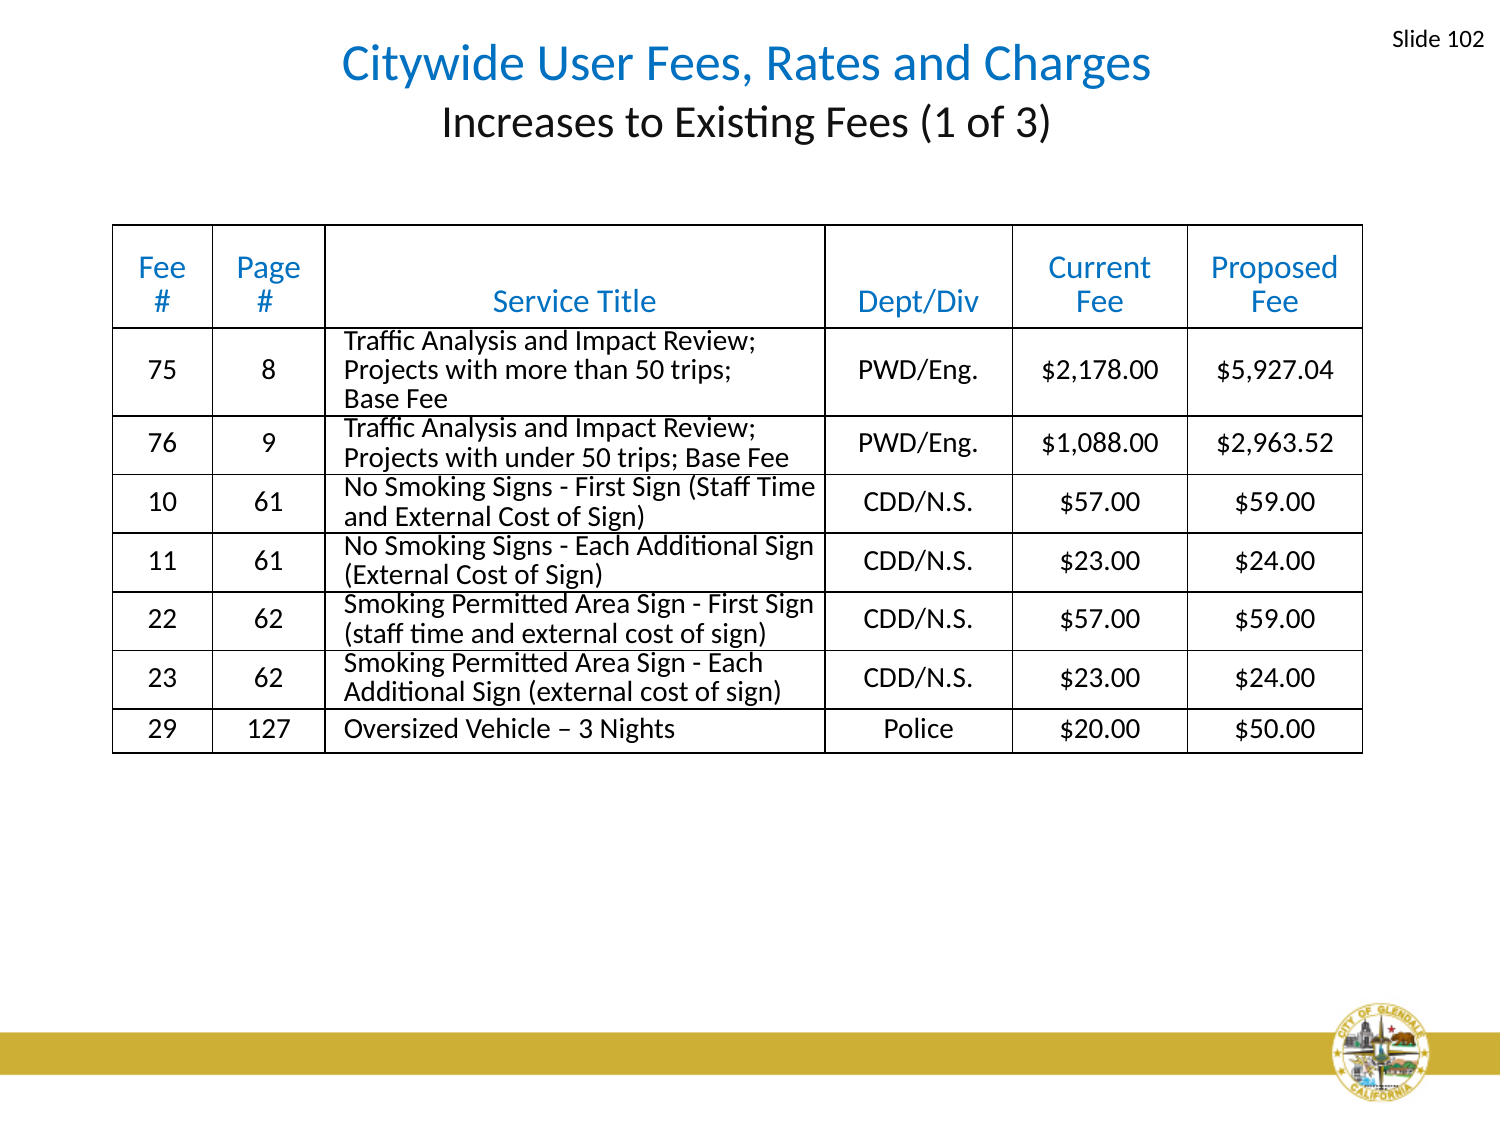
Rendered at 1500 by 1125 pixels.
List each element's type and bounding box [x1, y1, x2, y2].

table_cell [113, 651, 212, 708]
table_cell [1013, 417, 1187, 474]
table_cell [213, 329, 324, 415]
table_cell [113, 475, 212, 532]
table_cell [1188, 534, 1362, 591]
table_cell [113, 417, 212, 474]
table_cell [1013, 651, 1187, 708]
table_cell [213, 417, 324, 474]
table_header [1013, 226, 1187, 327]
table_cell [326, 417, 824, 474]
table_cell [826, 417, 1012, 474]
table_cell [113, 329, 212, 415]
table_header [826, 226, 1012, 327]
table_cell [1013, 534, 1187, 591]
table_cell [1188, 329, 1362, 415]
table_cell [213, 534, 324, 591]
table_cell [1188, 417, 1362, 474]
table_cell [213, 593, 324, 650]
table_cell [1188, 710, 1362, 752]
table_cell [1188, 475, 1362, 532]
table_cell [213, 710, 324, 752]
table_cell [1013, 475, 1187, 532]
table_header [113, 226, 212, 327]
table_cell [1188, 651, 1362, 708]
table_cell [326, 651, 824, 708]
table_cell [326, 475, 824, 532]
picture [0, 0, 1500, 1125]
table_header [326, 226, 824, 327]
table_cell [326, 593, 824, 650]
table_cell [113, 534, 212, 591]
table_cell [826, 593, 1012, 650]
table_cell [826, 329, 1012, 415]
table_cell [1188, 593, 1362, 650]
table_cell [113, 593, 212, 650]
table_header [213, 226, 324, 327]
table_cell [826, 651, 1012, 708]
table_cell [826, 710, 1012, 752]
table_cell [213, 651, 324, 708]
table_cell [213, 475, 324, 532]
table_cell [326, 534, 824, 591]
table_cell [826, 534, 1012, 591]
text_box [71, 12, 1422, 163]
table_cell [326, 710, 824, 752]
table_header [1188, 226, 1362, 327]
slide_number [1149, 0, 1500, 75]
table_cell [113, 710, 212, 752]
table_cell [1013, 710, 1187, 752]
table_cell [1013, 329, 1187, 415]
table_cell [326, 329, 824, 415]
table_cell [826, 475, 1012, 532]
table_cell [1013, 593, 1187, 650]
